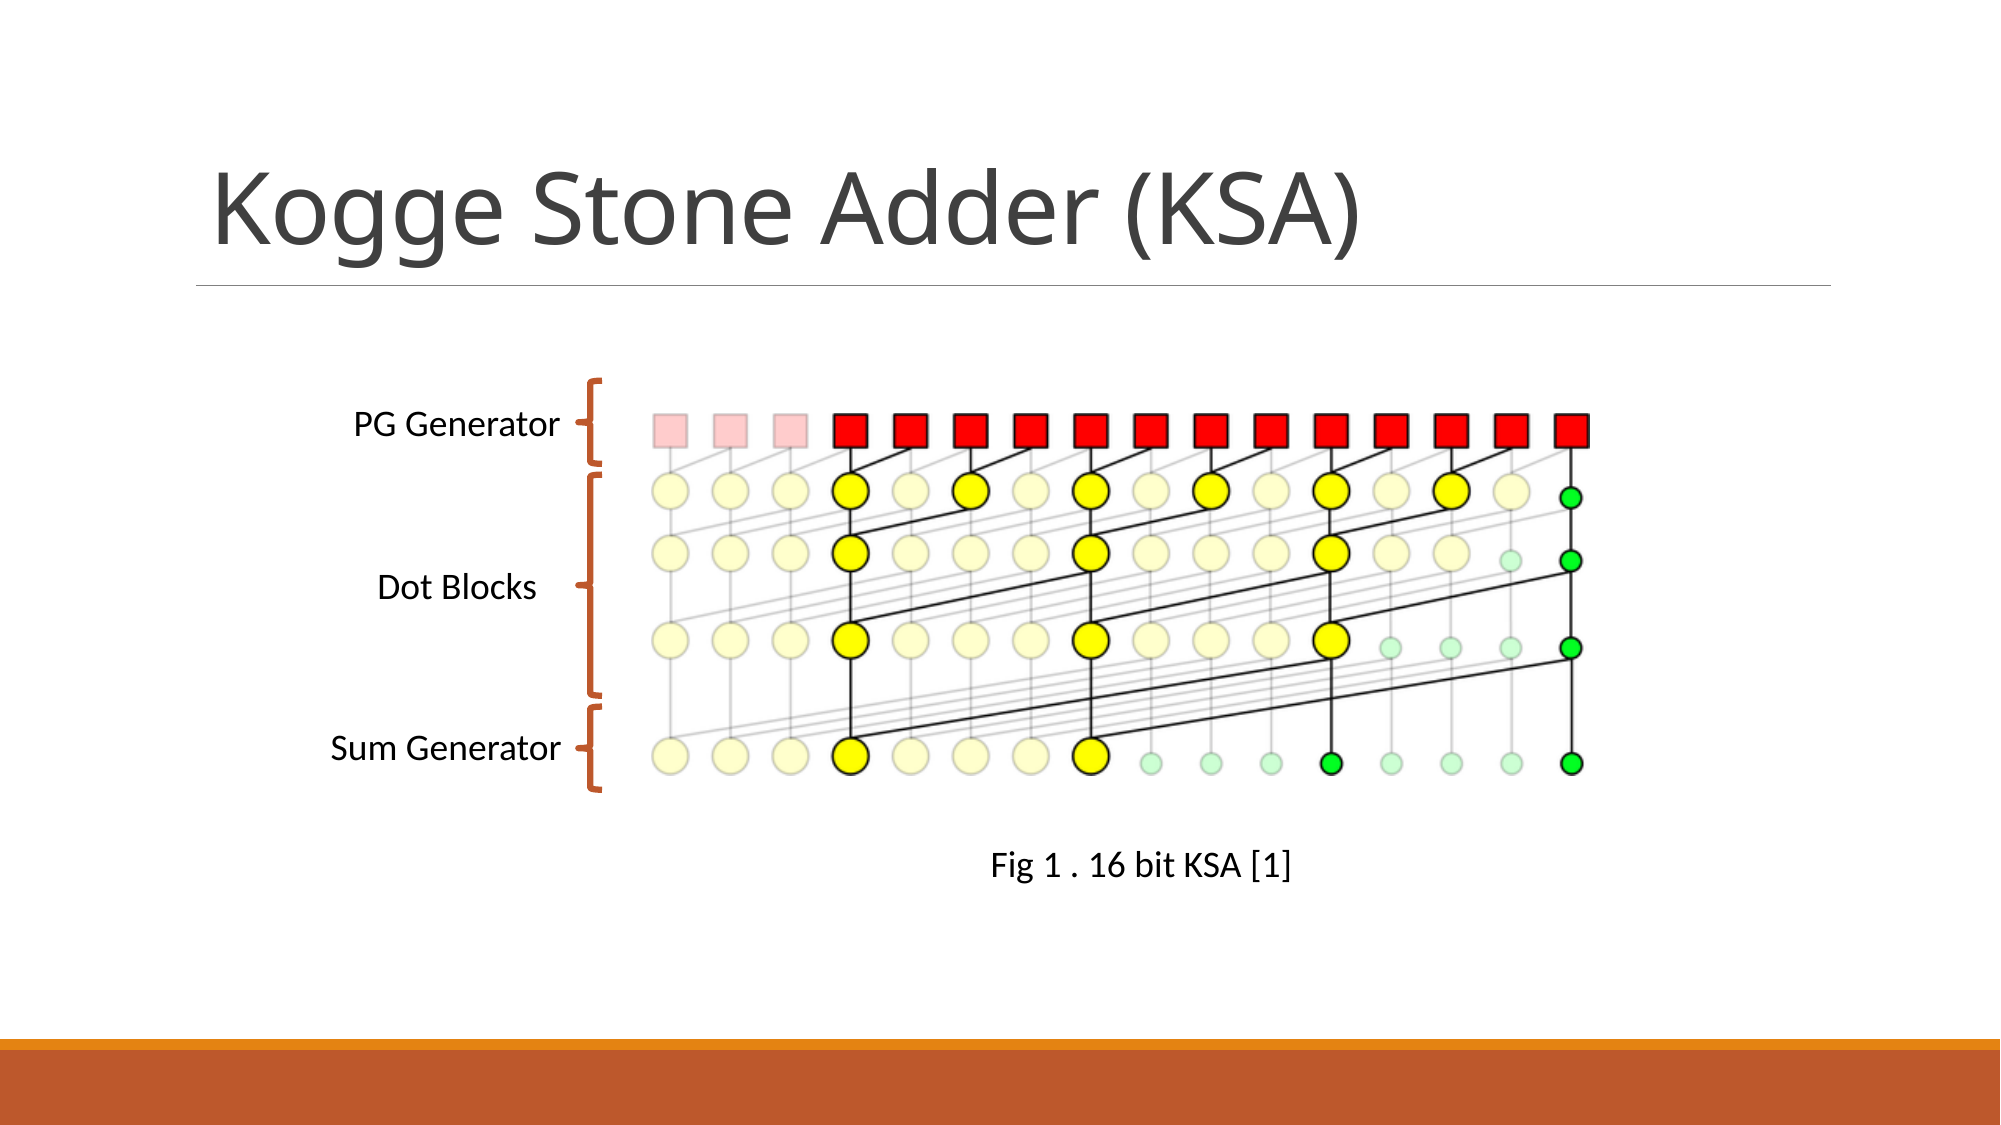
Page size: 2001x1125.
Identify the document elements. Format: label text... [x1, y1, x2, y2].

text_box PG Generator [339, 391, 576, 452]
title Kogge Stone Adder (KSA) [194, 34, 1845, 273]
text_box [577, 473, 603, 697]
text_box [577, 705, 603, 791]
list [651, 413, 1590, 777]
text_box [577, 379, 603, 465]
text_box Fig 1 . 16 bit KSA [1] [975, 832, 1308, 893]
text_box Sum Generator [315, 715, 577, 776]
text_box Dot Blocks [362, 554, 553, 615]
